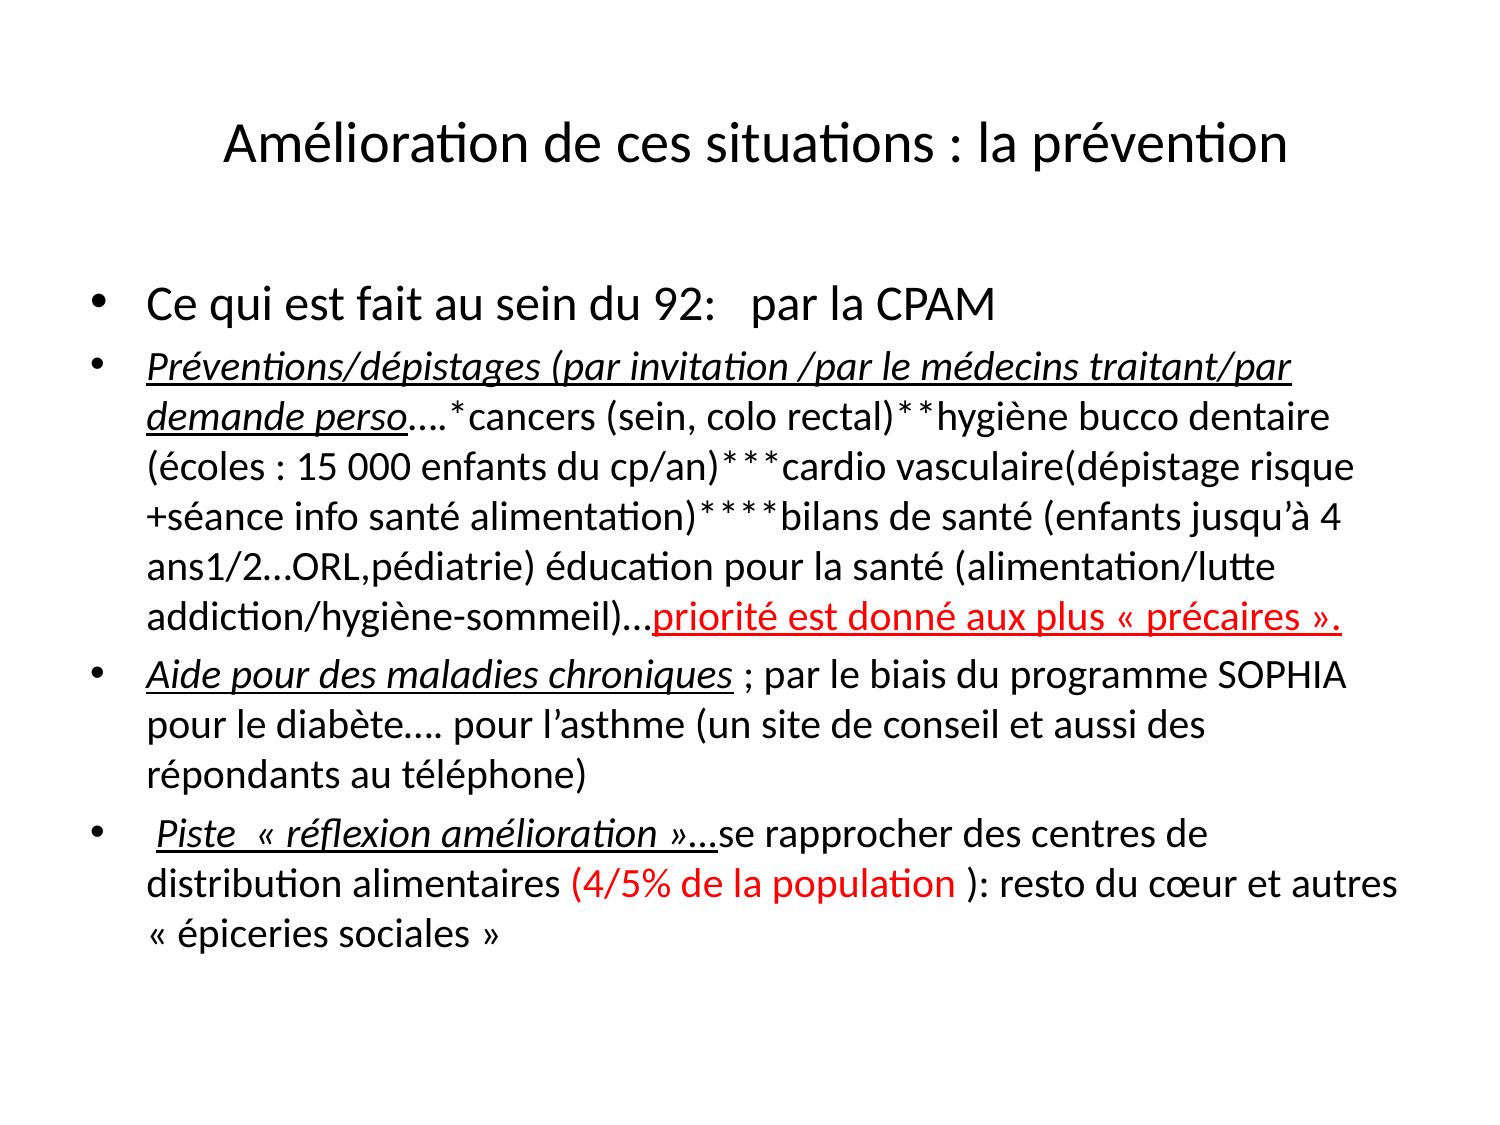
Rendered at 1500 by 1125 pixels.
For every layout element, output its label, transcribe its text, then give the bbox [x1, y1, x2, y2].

title Amélioration de ces situations : la prévention [75, 45, 1425, 233]
list Ce qui est fait au sein du 92: par la CPAM Préventions/dépistages (par invitation /par le médecins traitant/par demande perso….*cancers (sein, colo rectal)**hygiène bucco dentaire (écoles : 15 000 enfants du cp/an)***cardio vasculaire(dépistage risque +séance info santé alimentation)****bilans de santé (enfants jusqu’à 4 ans1/2…ORL,pédiatrie) éducation pour la santé (alimentation/lutte addiction/hygiène-sommeil)…priorité est donné aux plus « précaires ». Aide pour des maladies chroniques ; par le biais du programme SOPHIA pour le diabète…. pour l’asthme (un site de conseil et aussi des répondants au téléphone) Piste « réflexion amélioration »…se rapprocher des centres de distribution alimentaires (4/5% de la population ): resto du cœur et autres « épiceries sociales » [75, 262, 1425, 1005]
